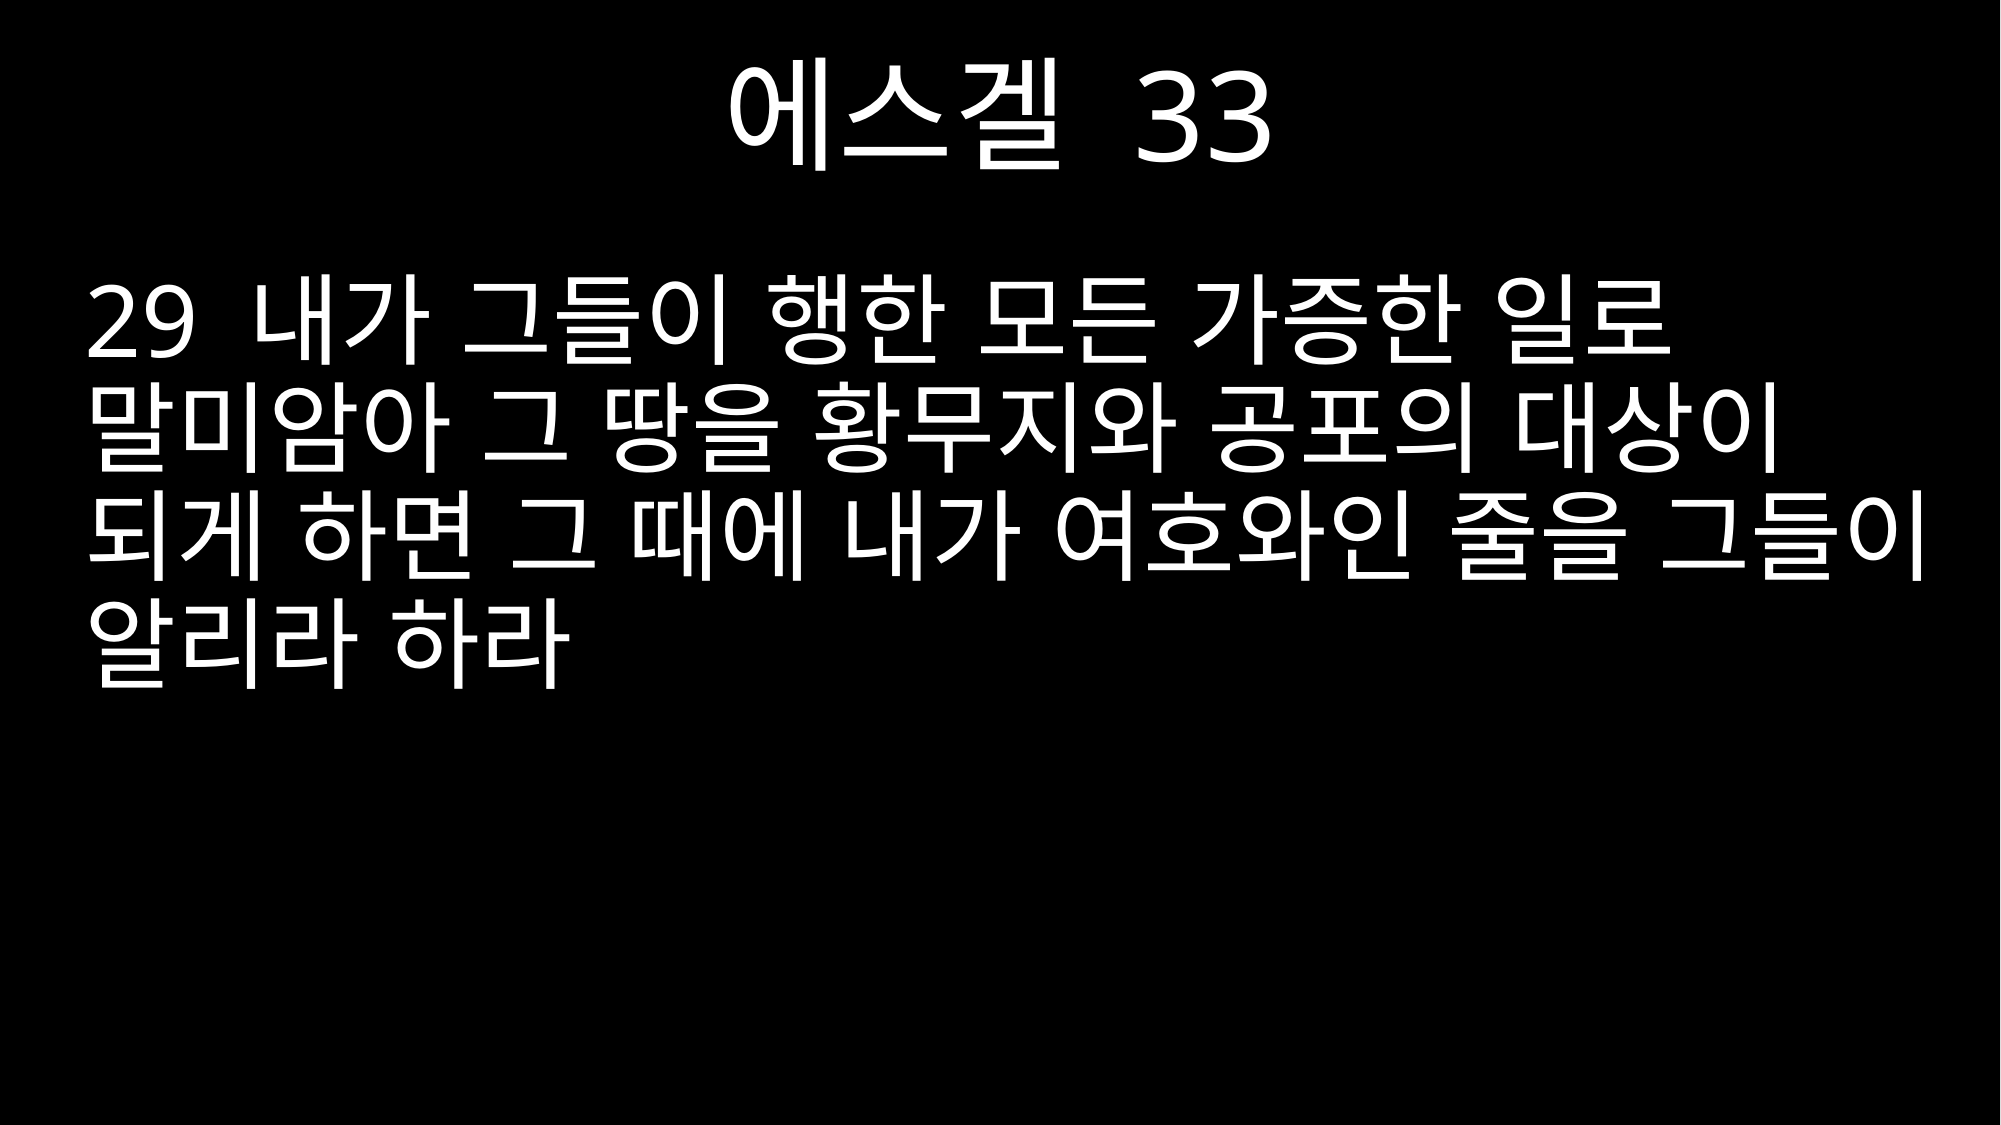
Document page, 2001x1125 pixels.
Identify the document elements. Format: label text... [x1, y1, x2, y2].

footer 에스겔 33 [0, 32, 2000, 192]
picture [0, 0, 2001, 1125]
list 29 내가 그들이 행한 모든 가증한 일로 말미암아 그 땅을 황무지와 공포의 대상이 되게 하면 그 때에 내가 여호와인 줄을 그들이 알리라 하라 [69, 263, 1953, 423]
